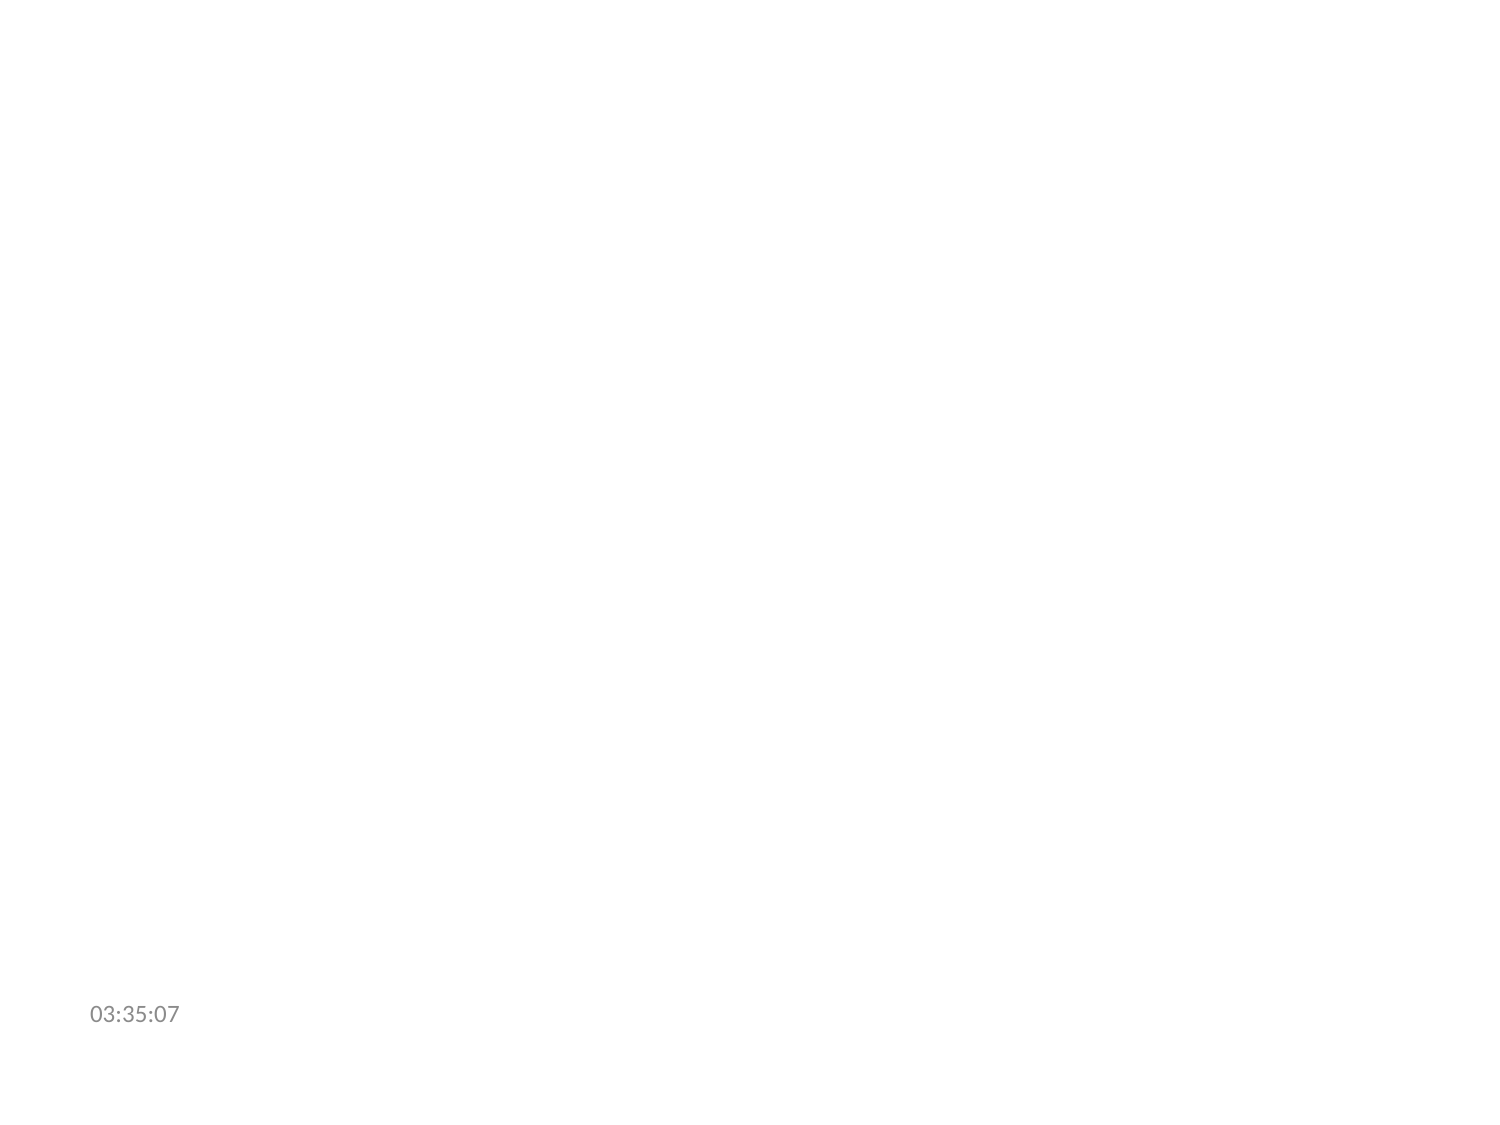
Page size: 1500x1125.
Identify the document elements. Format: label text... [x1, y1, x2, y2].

text_box 15:35:09 [75, 982, 425, 1043]
